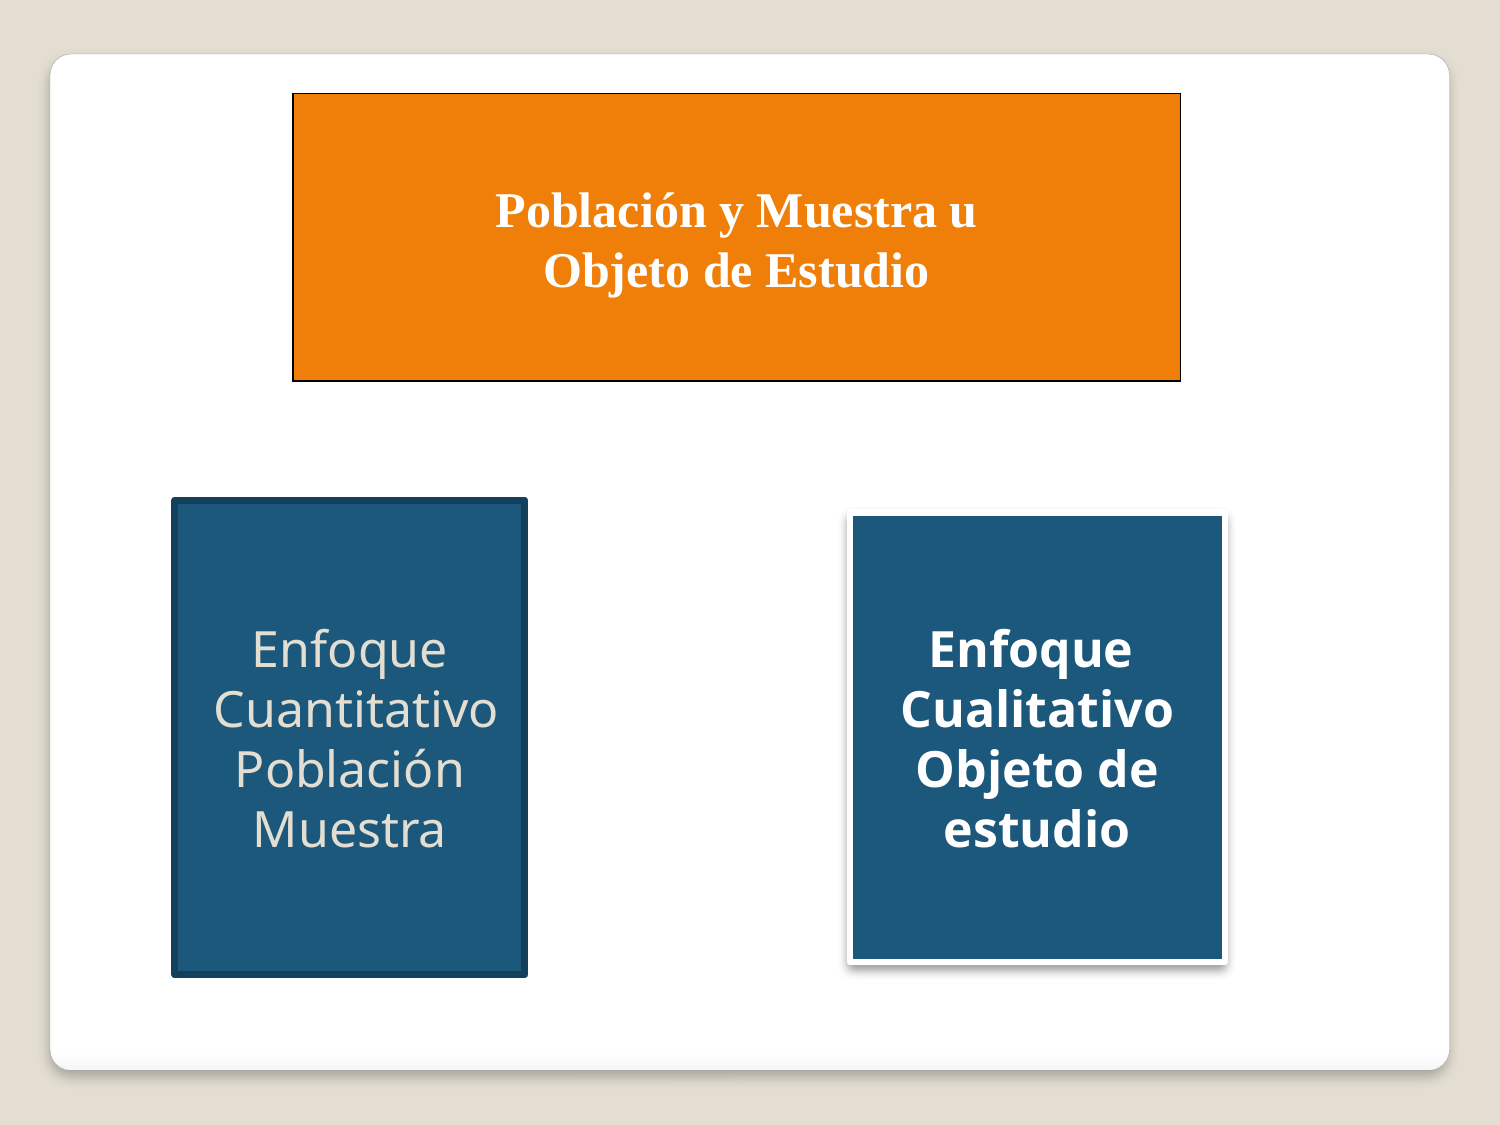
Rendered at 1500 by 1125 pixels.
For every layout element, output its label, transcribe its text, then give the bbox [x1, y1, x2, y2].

text_box Población y Muestra u Objeto de Estudio [292, 93, 1181, 382]
text_box Enfoque Cuantitativo Población Muestra [171, 497, 528, 978]
text_box Enfoque Cualitativo Objeto de estudio [847, 509, 1228, 965]
